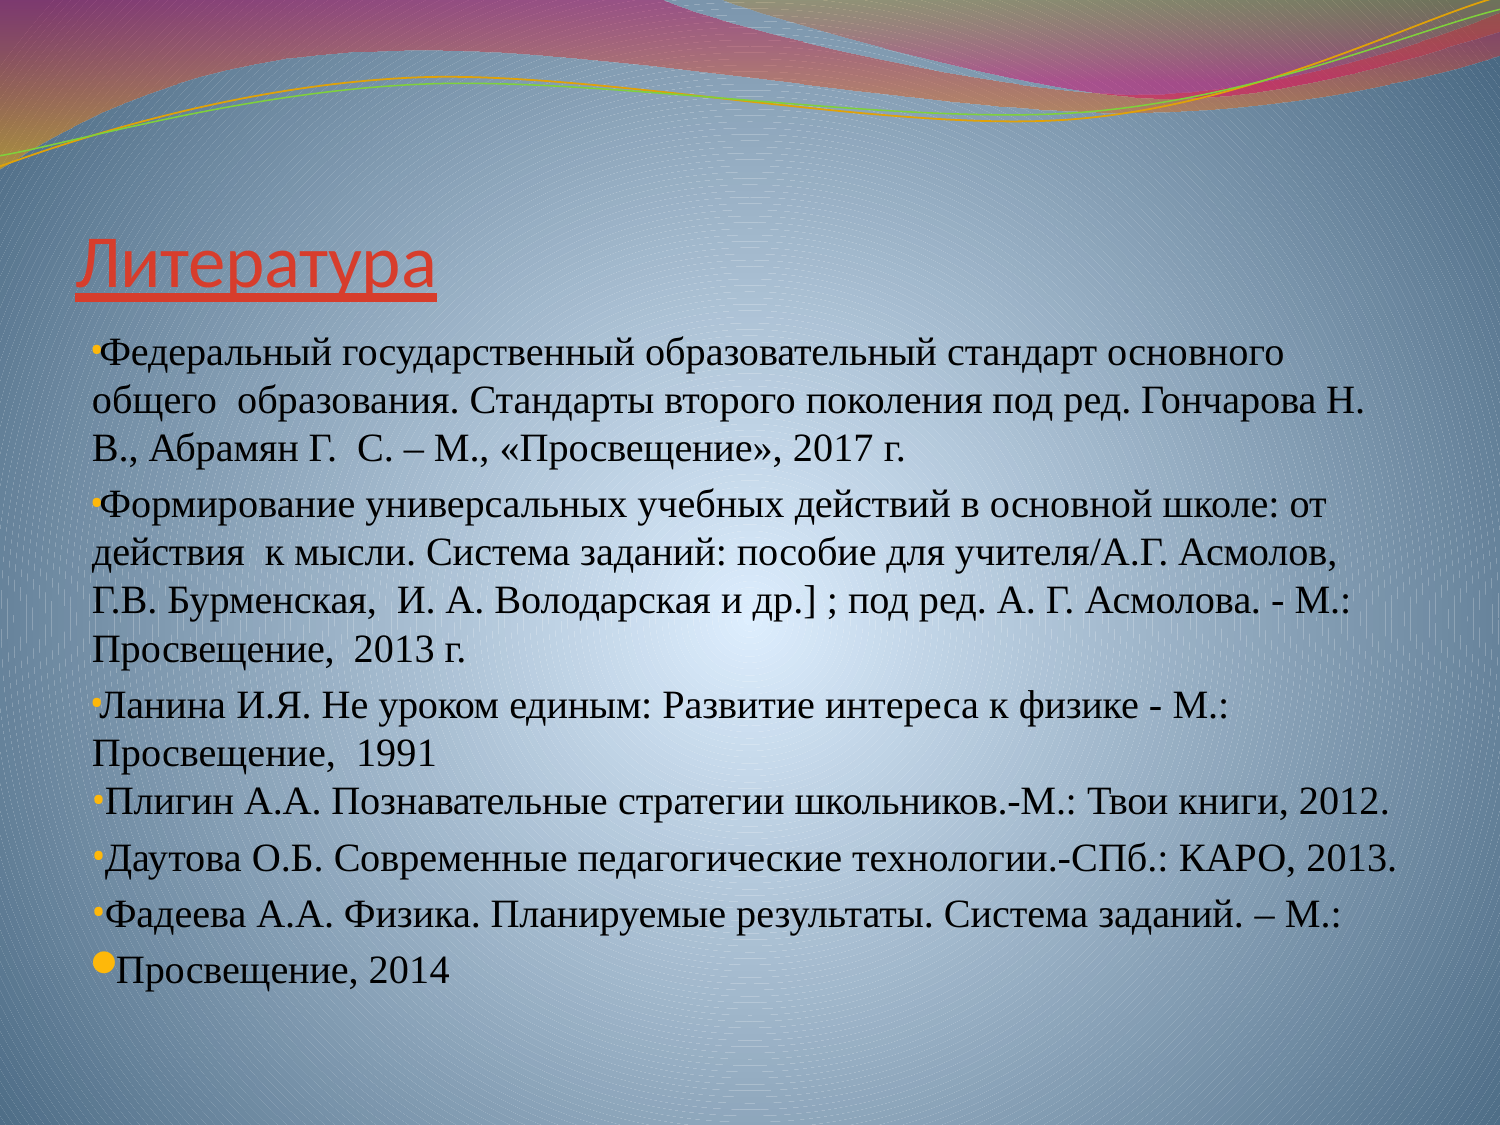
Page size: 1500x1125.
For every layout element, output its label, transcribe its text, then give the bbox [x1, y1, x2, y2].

list Федеральный государственный образовательный стандарт основного общего образования. Стандарты второго поколения под ред. Гончарова Н. В., Абрамян Г. С. – М., «Просвещение», 2017 г. Формирование универсальных учебных действий в основной школе: от действия к мысли. Система заданий: пособие для учителя/А.Г. Асмолов, Г.В. Бурменская, И. А. Володарская и др.] ; под ред. А. Г. Асмолова. - М.: Просвещение, 2013 г. Ланина И.Я. Не уроком единым: Развитие интереса к физике - М.: Просвещение, 1991 Плигин А.А. Познавательные стратегии школьников.-М.: Твои книги, 2012. Даутова О.Б. Современные педагогические технологии.-СПб.: КАРО, 2013. Фадеева А.А. Физика. Планируемые результаты. Система заданий. – М.: Просвещение, 2014 [75, 317, 1425, 1038]
title Литература [75, 115, 1425, 303]
